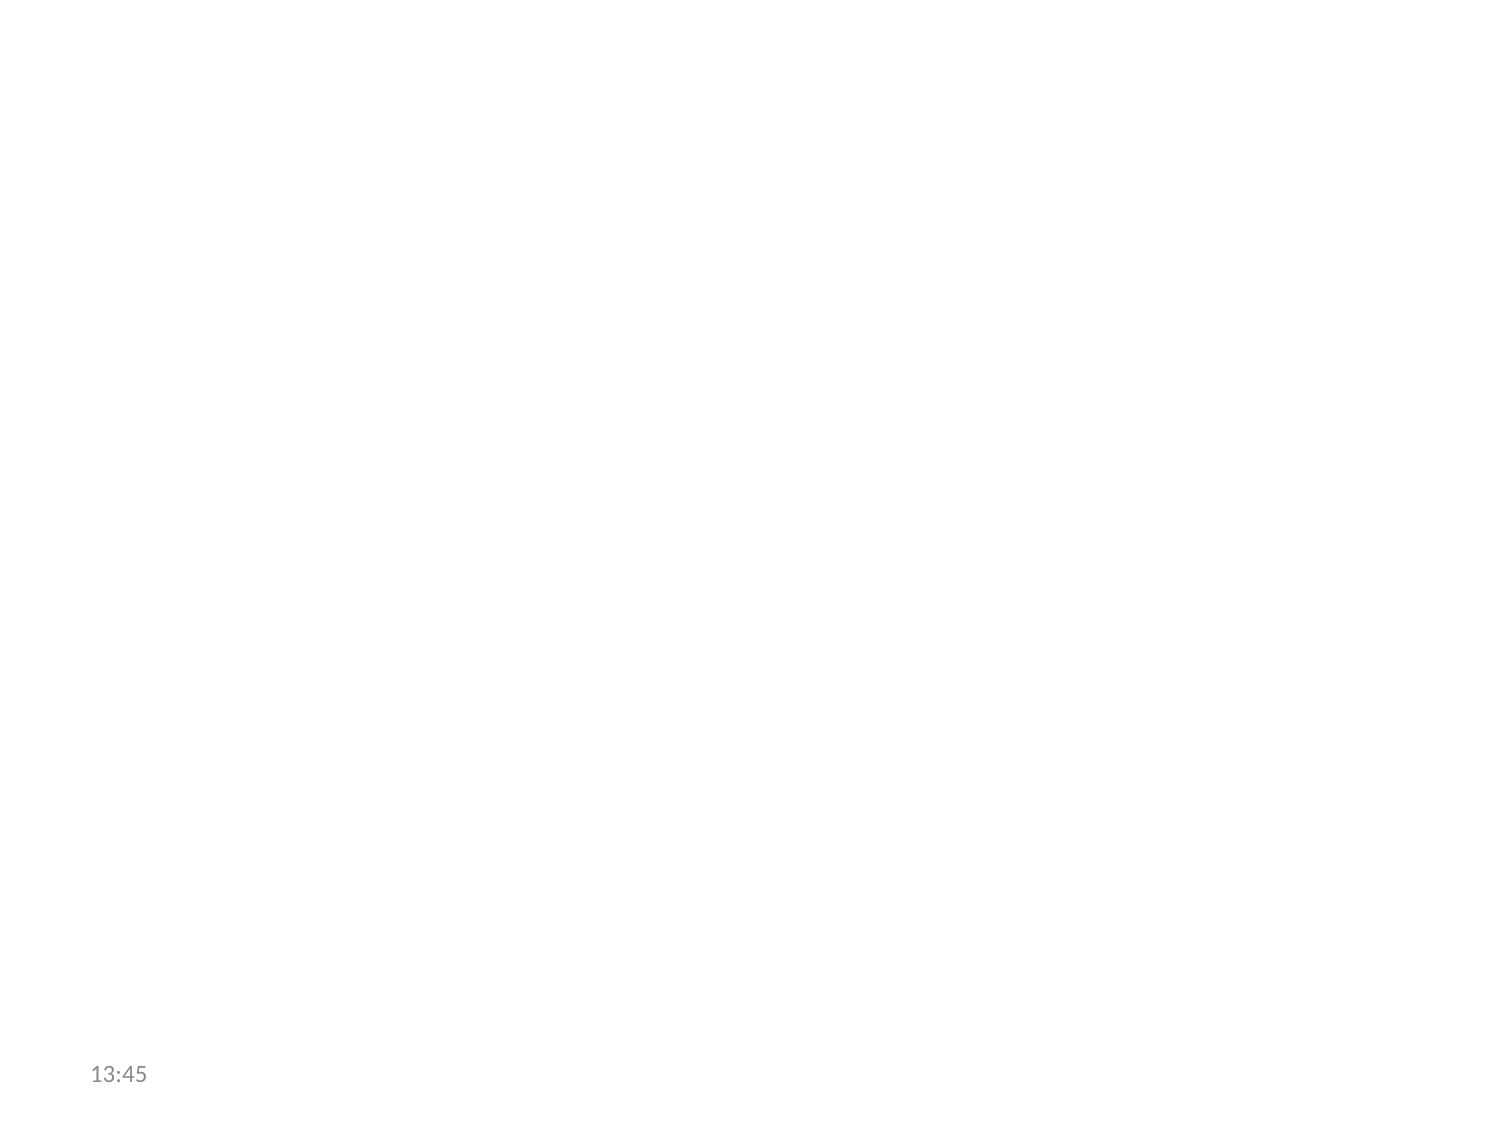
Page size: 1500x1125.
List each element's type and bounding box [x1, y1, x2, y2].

slide_number [75, 1042, 425, 1103]
